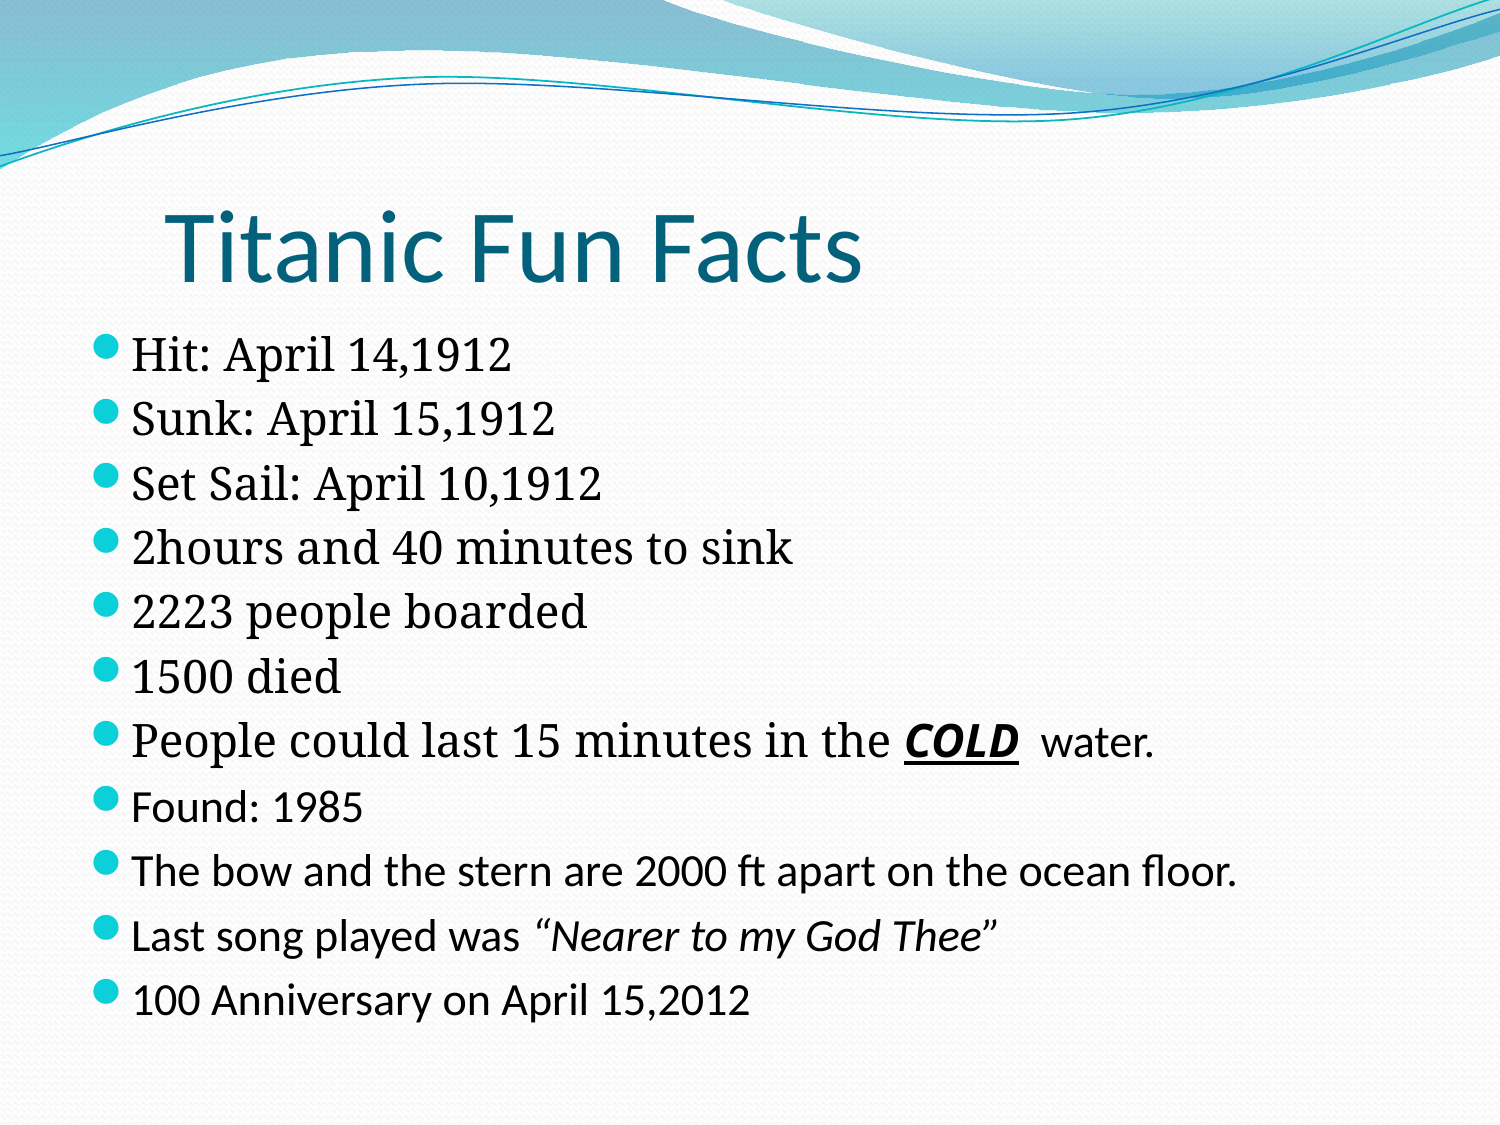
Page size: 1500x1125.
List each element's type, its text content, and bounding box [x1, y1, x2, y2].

title Titanic Fun Facts [75, 115, 1425, 303]
list Hit: April 14,1912 Sunk: April 15,1912 Set Sail: April 10,1912 2hours and 40 minutes to sink 2223 people boarded 1500 died People could last 15 minutes in the COLD water. Found: 1985 The bow and the stern are 2000 ft apart on the ocean floor. Last song played was “Nearer to my God Thee” 100 Anniversary on April 15,2012 [75, 317, 1425, 1038]
